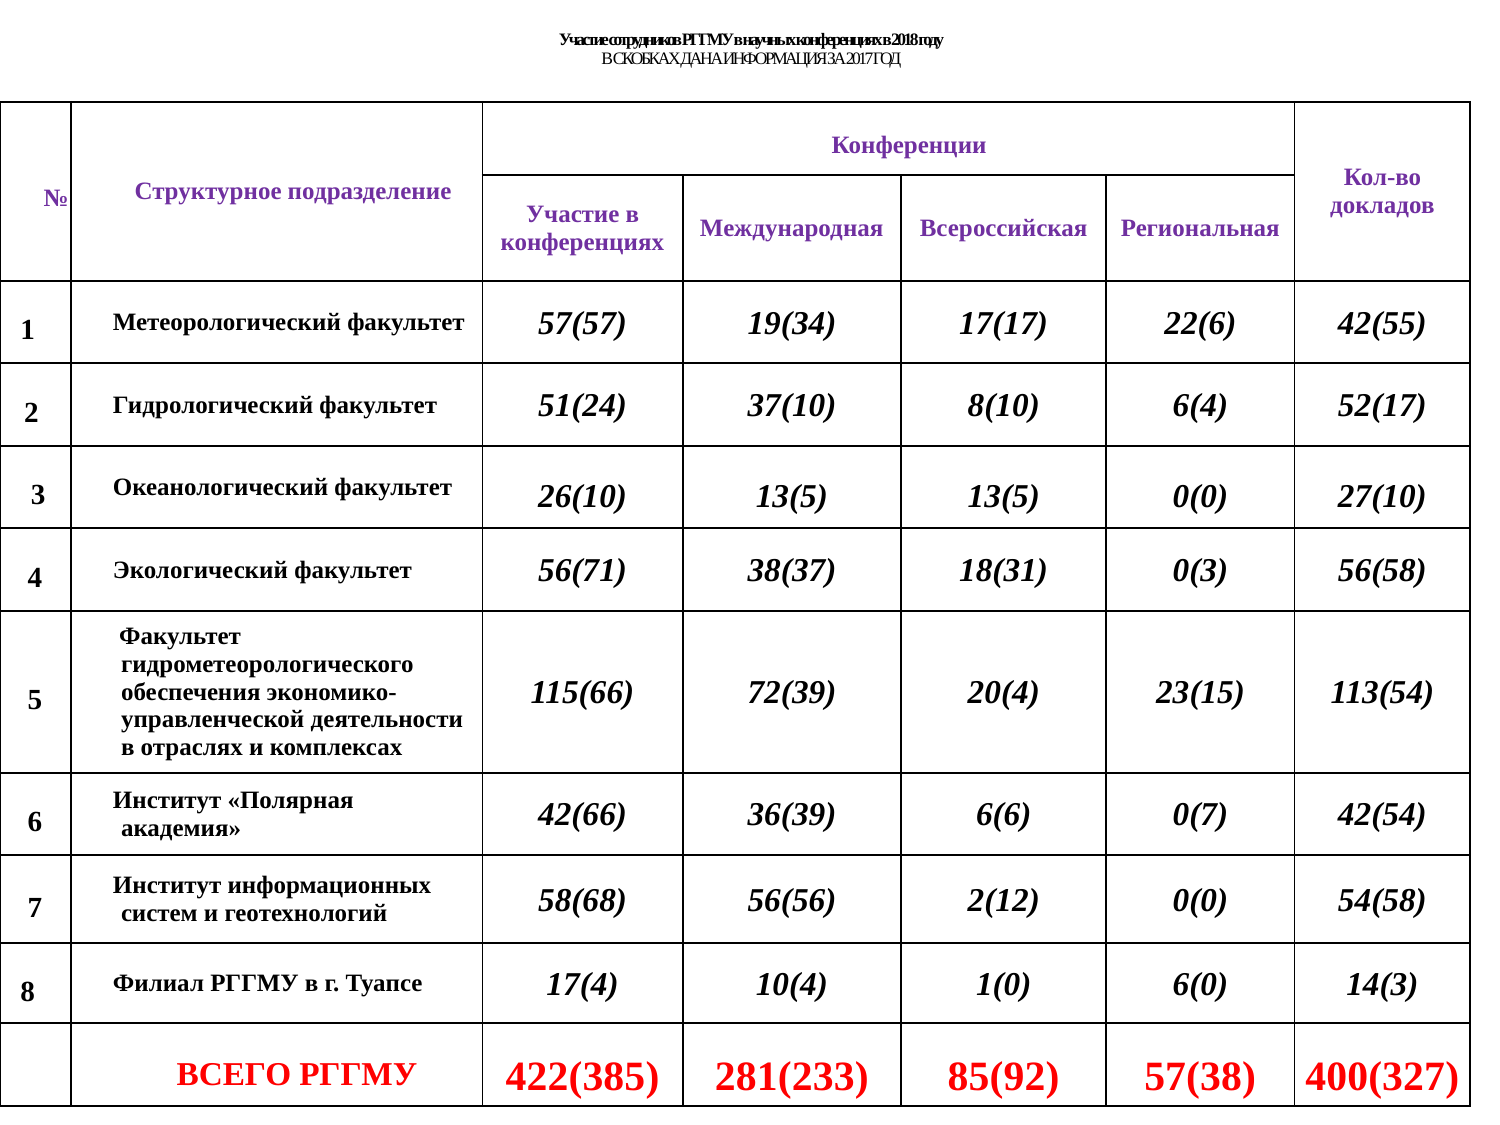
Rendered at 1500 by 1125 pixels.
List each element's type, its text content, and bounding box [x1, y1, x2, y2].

table_cell 17(17) [902, 282, 1105, 362]
table_cell Институт «Полярная академия» [72, 774, 482, 854]
table_cell 57(57) [483, 282, 682, 362]
title Участие сотрудников РГГМУ в научных конференциях в 2018 году В СКОБКАХ ДАНА ИНФОРМАЦИЯ ЗА 2017 ГОД [76, 0, 1427, 101]
table_cell 5 [1, 612, 70, 772]
table_cell 52(17) [1295, 364, 1469, 445]
table_cell 17(4) [483, 944, 682, 1022]
table_cell Институт информационных систем и геотехнологий [72, 856, 482, 942]
table_header Кол-во докладов [1295, 103, 1469, 280]
table_cell 2 [1, 364, 70, 445]
table_cell Региональная [1107, 176, 1294, 280]
table_cell 27(10) [1295, 447, 1469, 527]
table_cell 6(4) [1107, 364, 1294, 445]
table_cell 1 [1, 282, 70, 362]
table_cell 0(7) [1107, 774, 1294, 854]
table_cell 13(5) [684, 447, 900, 527]
table_cell 281(233) [684, 1024, 900, 1105]
table_cell 422(385) [483, 1024, 682, 1105]
table_cell 6 [1, 774, 70, 854]
table_cell 4 [1, 529, 70, 610]
table_cell 56(71) [483, 529, 682, 610]
table_cell Гидрологический факультет [72, 364, 482, 445]
table_cell 1(0) [902, 944, 1105, 1022]
table_cell 22(6) [1107, 282, 1294, 362]
table_cell 0(0) [1107, 447, 1294, 527]
table_header Конференции [483, 103, 1294, 174]
table_header № [1, 103, 70, 280]
table_cell 26(10) [483, 447, 682, 527]
table_cell ВСЕГО РГГМУ [72, 1024, 482, 1105]
table_cell 72(39) [684, 612, 900, 772]
table_cell 13(5) [902, 447, 1105, 527]
table_cell [1, 1024, 70, 1105]
table_cell 51(24) [483, 364, 682, 445]
table_cell 3 [1, 447, 70, 527]
table_cell 7 [1, 856, 70, 942]
table_cell 20(4) [902, 612, 1105, 772]
table_cell 42(66) [483, 774, 682, 854]
table_cell Международная [684, 176, 900, 280]
table_cell Филиал РГГМУ в г. Туапсе [72, 944, 482, 1022]
table_cell 115(66) [483, 612, 682, 772]
table_cell 6(0) [1107, 944, 1294, 1022]
table_cell 2(12) [902, 856, 1105, 942]
table_cell 400(327) [1295, 1024, 1469, 1105]
table_cell Участие в конференциях [483, 176, 682, 280]
table_cell 38(37) [684, 529, 900, 610]
table_cell 42(54) [1295, 774, 1469, 854]
table_cell 14(3) [1295, 944, 1469, 1022]
table_cell 36(39) [684, 774, 900, 854]
table_cell 19(34) [684, 282, 900, 362]
table_cell 6(6) [902, 774, 1105, 854]
table_cell 23(15) [1107, 612, 1294, 772]
table_cell 57(38) [1107, 1024, 1294, 1105]
table_cell 85(92) [902, 1024, 1105, 1105]
table_cell Метеорологический факультет [72, 282, 482, 362]
table_cell 54(58) [1295, 856, 1469, 942]
table_cell 10(4) [684, 944, 900, 1022]
table_cell Океанологический факультет [72, 447, 482, 527]
table_header Структурное подразделение [72, 103, 482, 280]
table_cell 113(54) [1295, 612, 1469, 772]
table_cell 56(56) [684, 856, 900, 942]
table_cell 37(10) [684, 364, 900, 445]
table_cell 56(58) [1295, 529, 1469, 610]
table_cell Всероссийская [902, 176, 1105, 280]
table_cell 0(3) [1107, 529, 1294, 610]
table_cell 42(55) [1295, 282, 1469, 362]
table_cell 8 [1, 944, 70, 1022]
table_cell 8(10) [902, 364, 1105, 445]
table_cell Экологический факультет [72, 529, 482, 610]
table_cell 58(68) [483, 856, 682, 942]
table_cell 0(0) [1107, 856, 1294, 942]
table_cell Факультет гидрометеорологического обеспечения экономико-управленческой деятельности в отраслях и комплексах [72, 612, 482, 772]
table_cell 18(31) [902, 529, 1105, 610]
